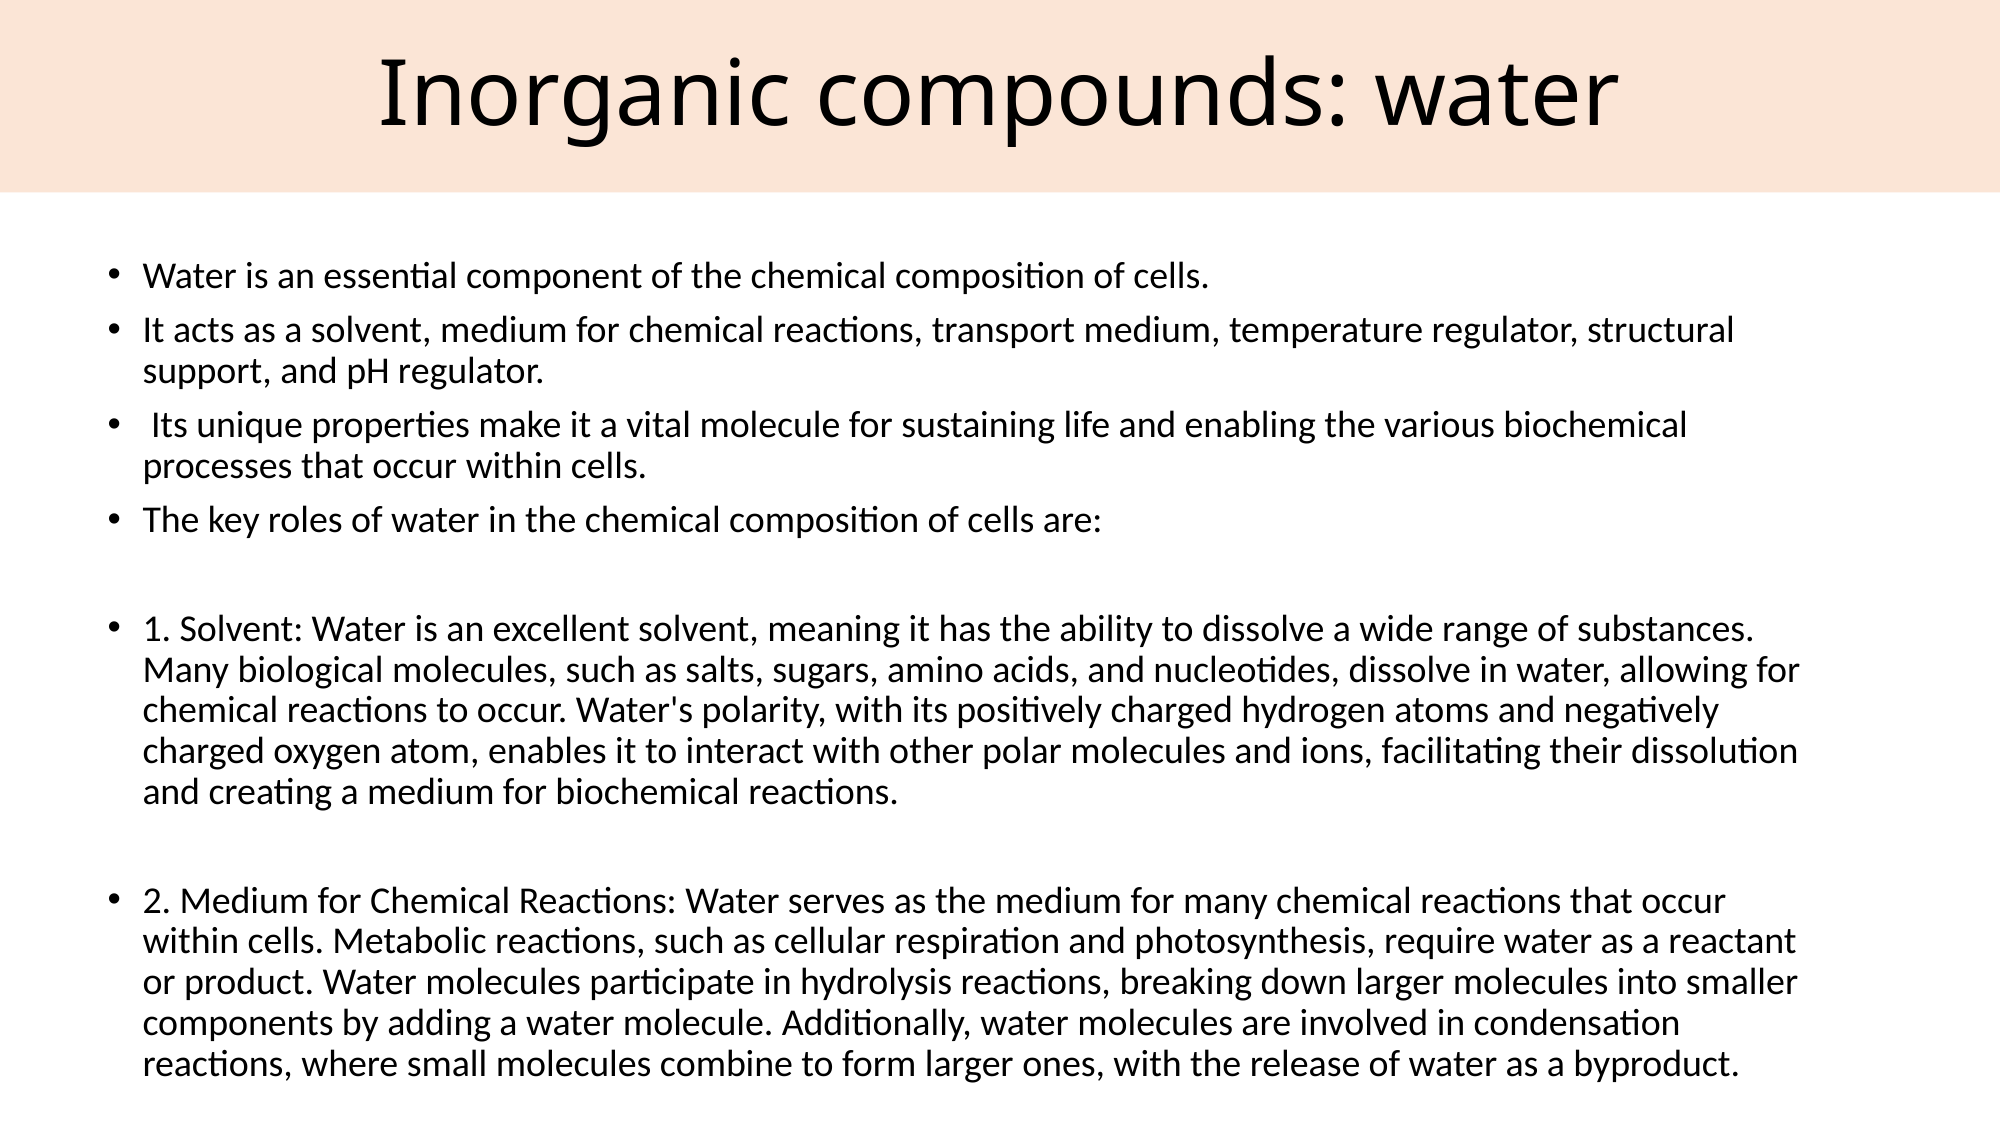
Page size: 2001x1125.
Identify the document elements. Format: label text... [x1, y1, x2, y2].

title Inorganic compounds: water [0, 0, 2000, 193]
list Water is an essential component of the chemical composition of cells. It acts as a solvent, medium for chemical reactions, transport medium, temperature regulator, structural support, and pH regulator. Its unique properties make it a vital molecule for sustaining life and enabling the various biochemical processes that occur within cells. The key roles of water in the chemical composition of cells are: 1. Solvent: Water is an excellent solvent, meaning it has the ability to dissolve a wide range of substances. Many biological molecules, such as salts, sugars, amino acids, and nucleotides, dissolve in water, allowing for chemical reactions to occur. Water's polarity, with its positively charged hydrogen atoms and negatively charged oxygen atom, enables it to interact with other polar molecules and ions, facilitating their dissolution and creating a medium for biochemical reactions. 2. Medium for Chemical Reactions: Water serves as the medium for many chemical reactions that occur within cells. Metabolic reactions, such as cellular respiration and photosynthesis, require water as a reactant or product. Water molecules participate in hydrolysis reactions, breaking down larger molecules into smaller components by adding a water molecule. Additionally, water molecules are involved in condensation reactions, where small molecules combine to form larger ones, with the release of water as a byproduct. [92, 247, 1818, 1125]
